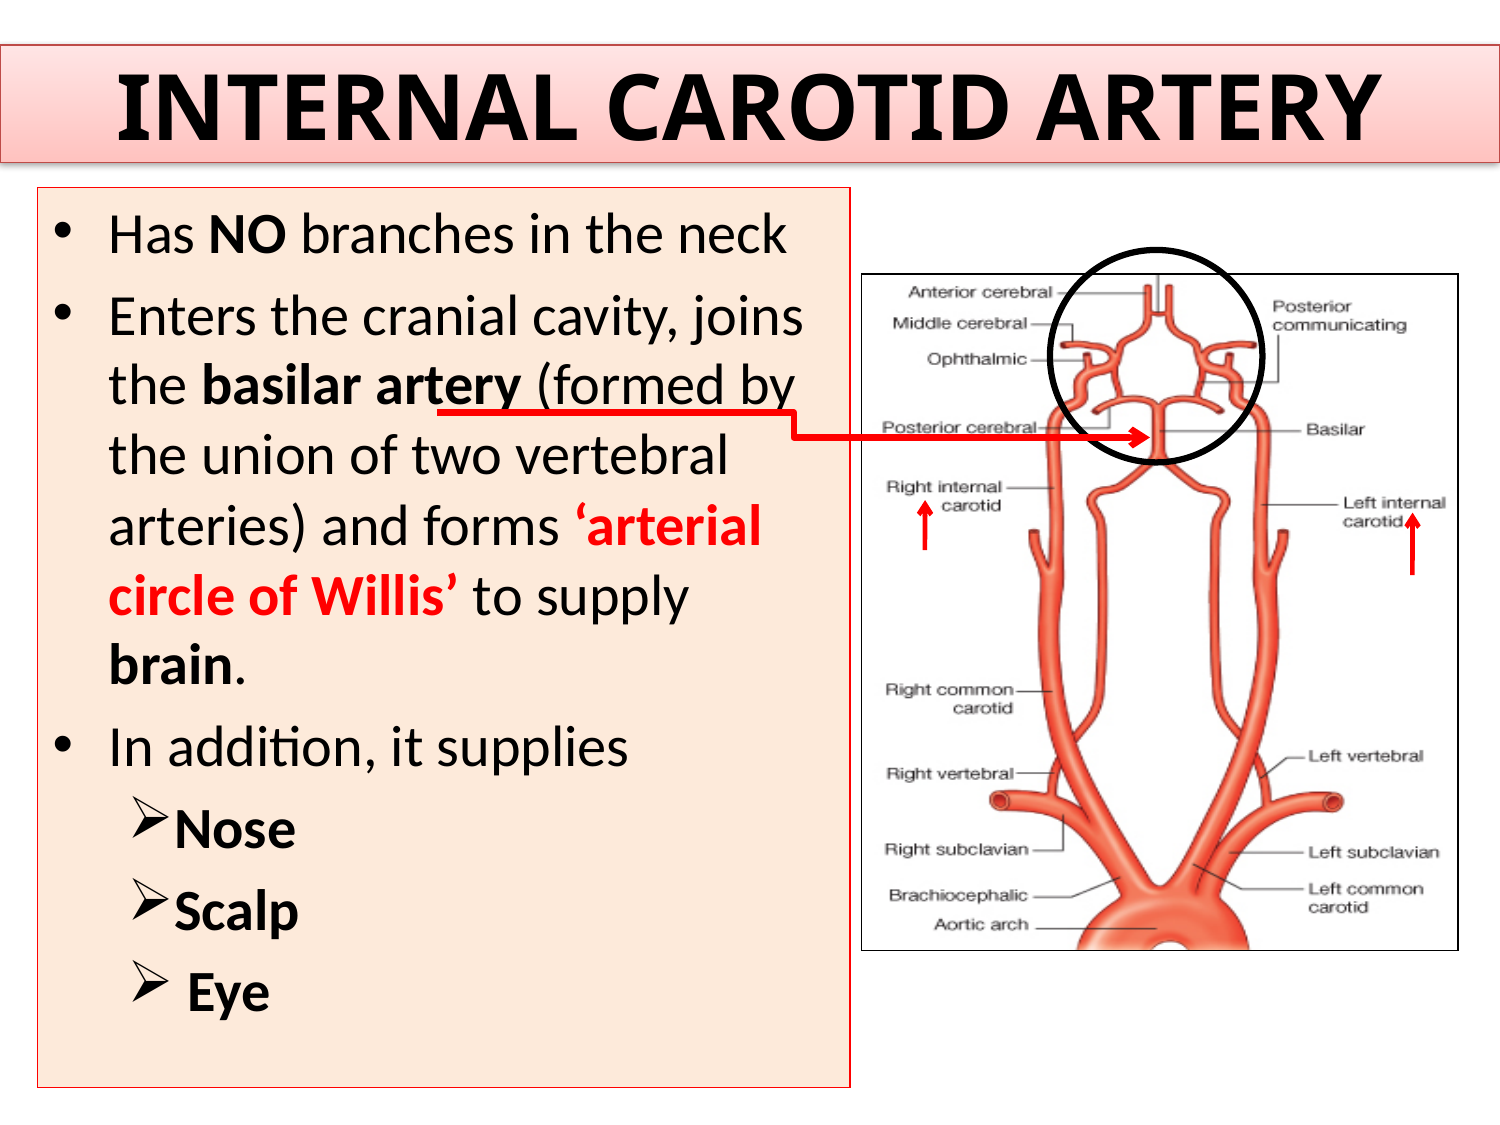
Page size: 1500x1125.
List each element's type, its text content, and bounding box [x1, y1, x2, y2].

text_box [437, 412, 1151, 438]
text_box [1086, 247, 1226, 273]
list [862, 274, 1458, 951]
title INTERNAL CAROTID ARTERY [0, 44, 1500, 163]
list Has NO branches in the neck Enters the cranial cavity, joins the basilar artery (formed by the union of two vertebral arteries) and forms ‘arterial circle of Willis’ to supply brain. In addition, it supplies Nose Scalp Eye [37, 187, 851, 1088]
